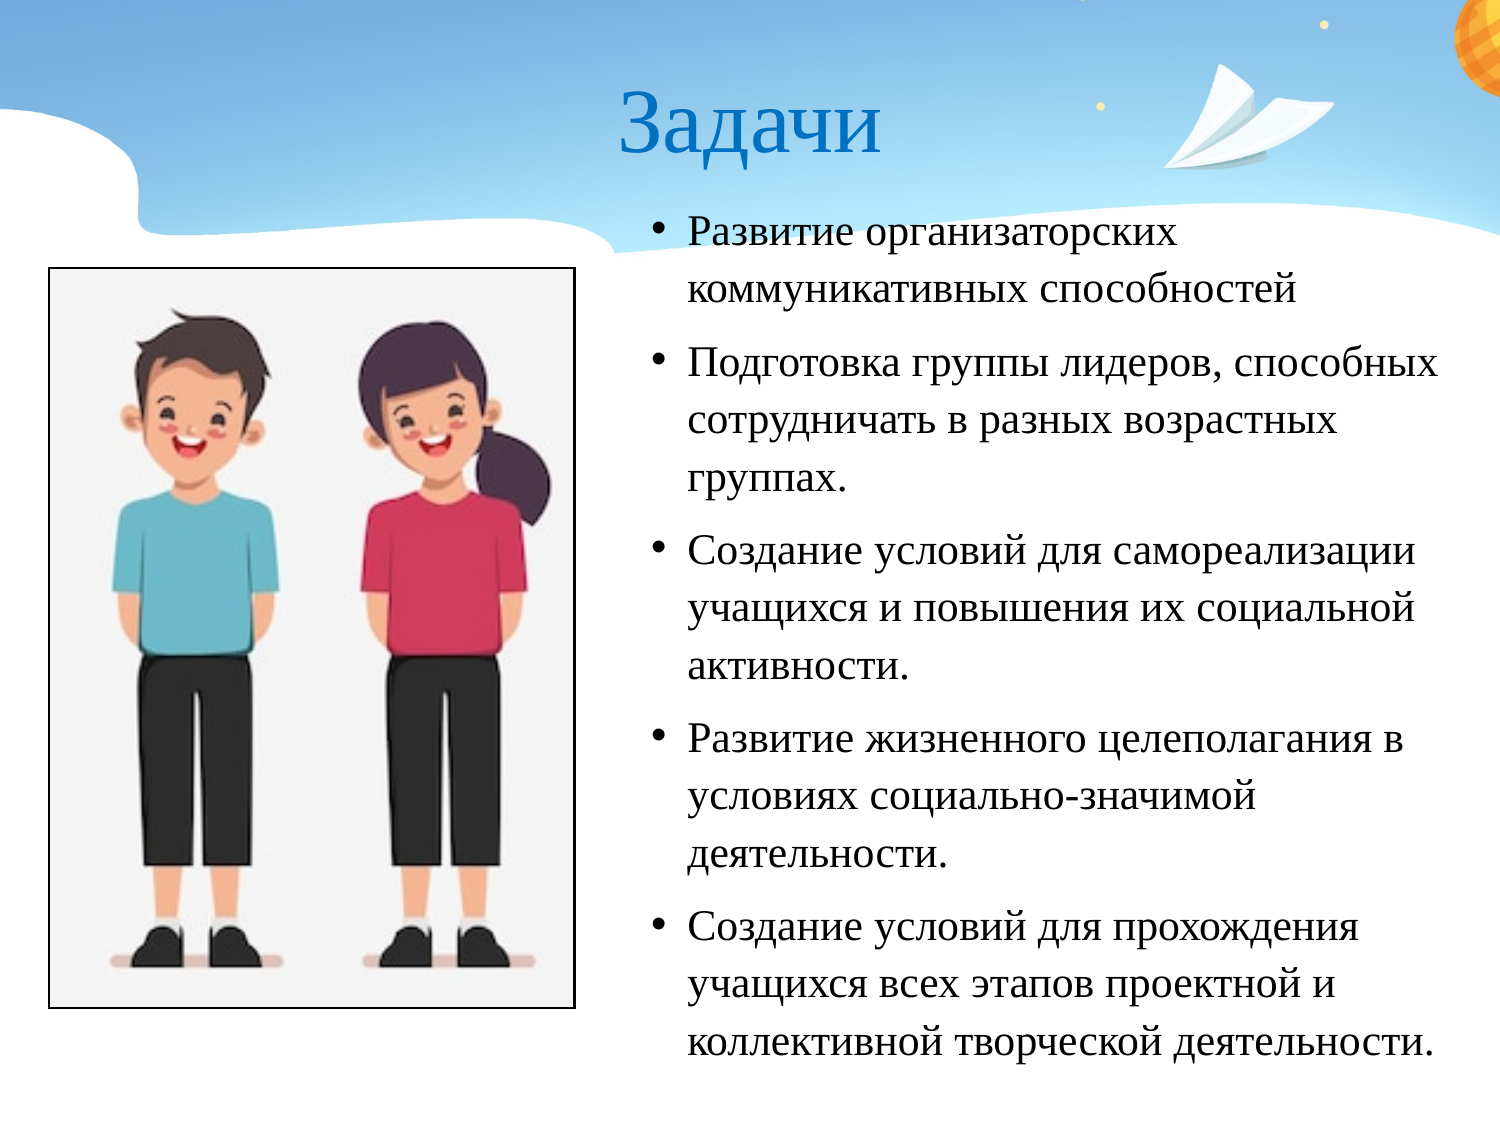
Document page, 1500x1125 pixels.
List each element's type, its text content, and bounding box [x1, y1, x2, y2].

list Развитие организаторских коммуникативных способностей Подготовка группы лидеров, способных сотрудничать в разных возрастных группах. Создание условий для самореализации учащихся и повышения их социальной активности. Развитие жизненного целеполагания в условиях социально-значимой деятельности. Создание условий для прохождения учащихся всех этапов проектной и коллективной творческой деятельности. [635, 189, 1460, 1088]
picture [0, 0, 1500, 1125]
title Задачи [103, 14, 1397, 232]
